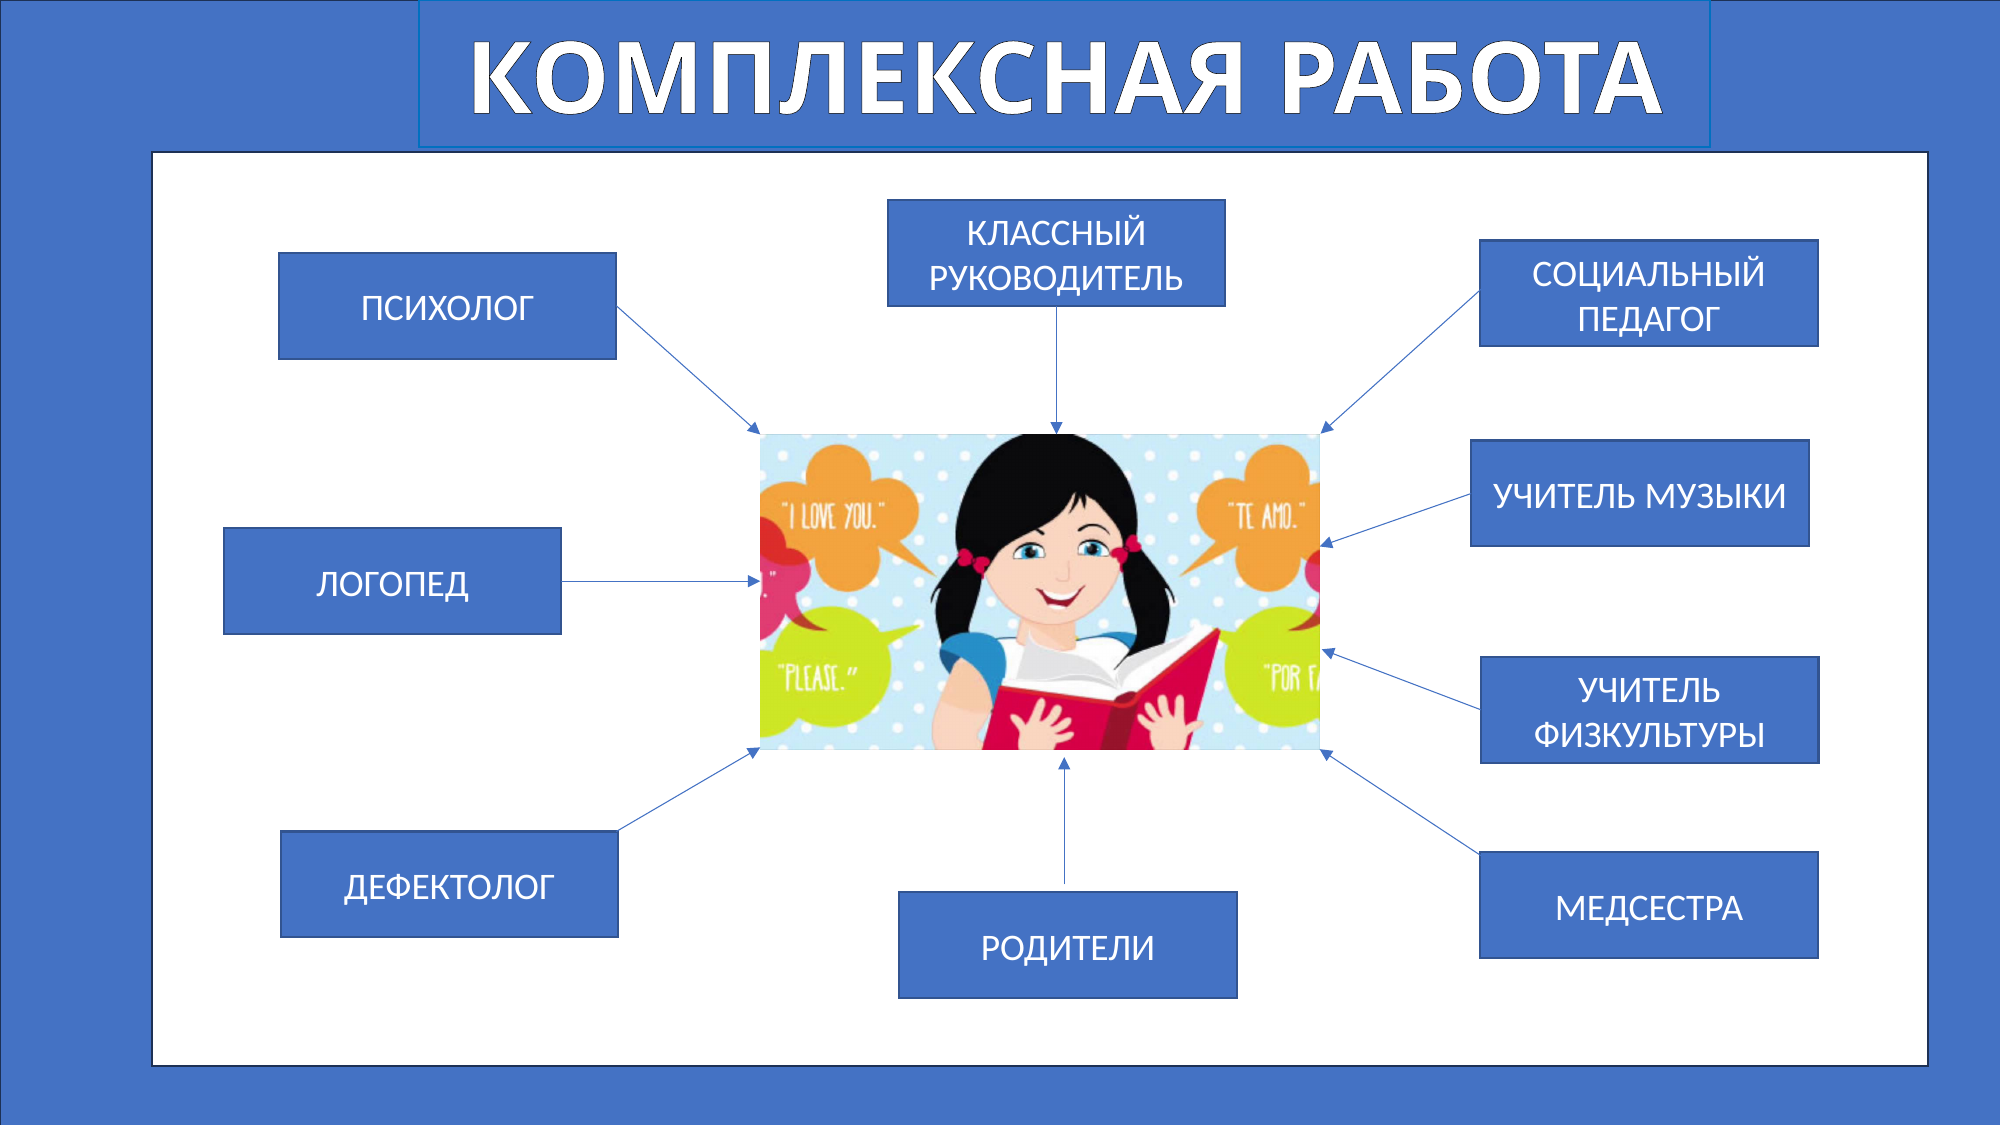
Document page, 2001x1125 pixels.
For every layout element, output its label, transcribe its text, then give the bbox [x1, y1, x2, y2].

text_box РОДИТЕЛИ [898, 891, 1238, 999]
text_box ДЕФЕКТОЛОГ [280, 830, 619, 938]
text_box ЛОГОПЕД [223, 527, 562, 635]
text_box УЧИТЕЛЬ ФИЗКУЛЬТУРЫ [1480, 656, 1820, 764]
picture [760, 434, 1320, 750]
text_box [1321, 649, 1482, 710]
text_box ПСИХОЛОГ [278, 252, 617, 360]
text_box СОЦИАЛЬНЫЙ ПЕДАГОГ [1479, 239, 1819, 347]
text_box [1320, 275, 1497, 434]
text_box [616, 305, 761, 435]
text_box КЛАССНЫЙ РУКОВОДИТЕЛЬ [887, 199, 1226, 307]
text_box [1319, 493, 1472, 547]
text_box [0, 0, 2000, 1125]
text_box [1319, 749, 1497, 866]
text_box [616, 747, 761, 832]
text_box КОМПЛЕКСНАЯ РАБОТА [418, 0, 1711, 148]
text_box МЕДСЕСТРА [1479, 851, 1819, 959]
text_box УЧИТЕЛЬ МУЗЫКИ [1470, 439, 1810, 547]
